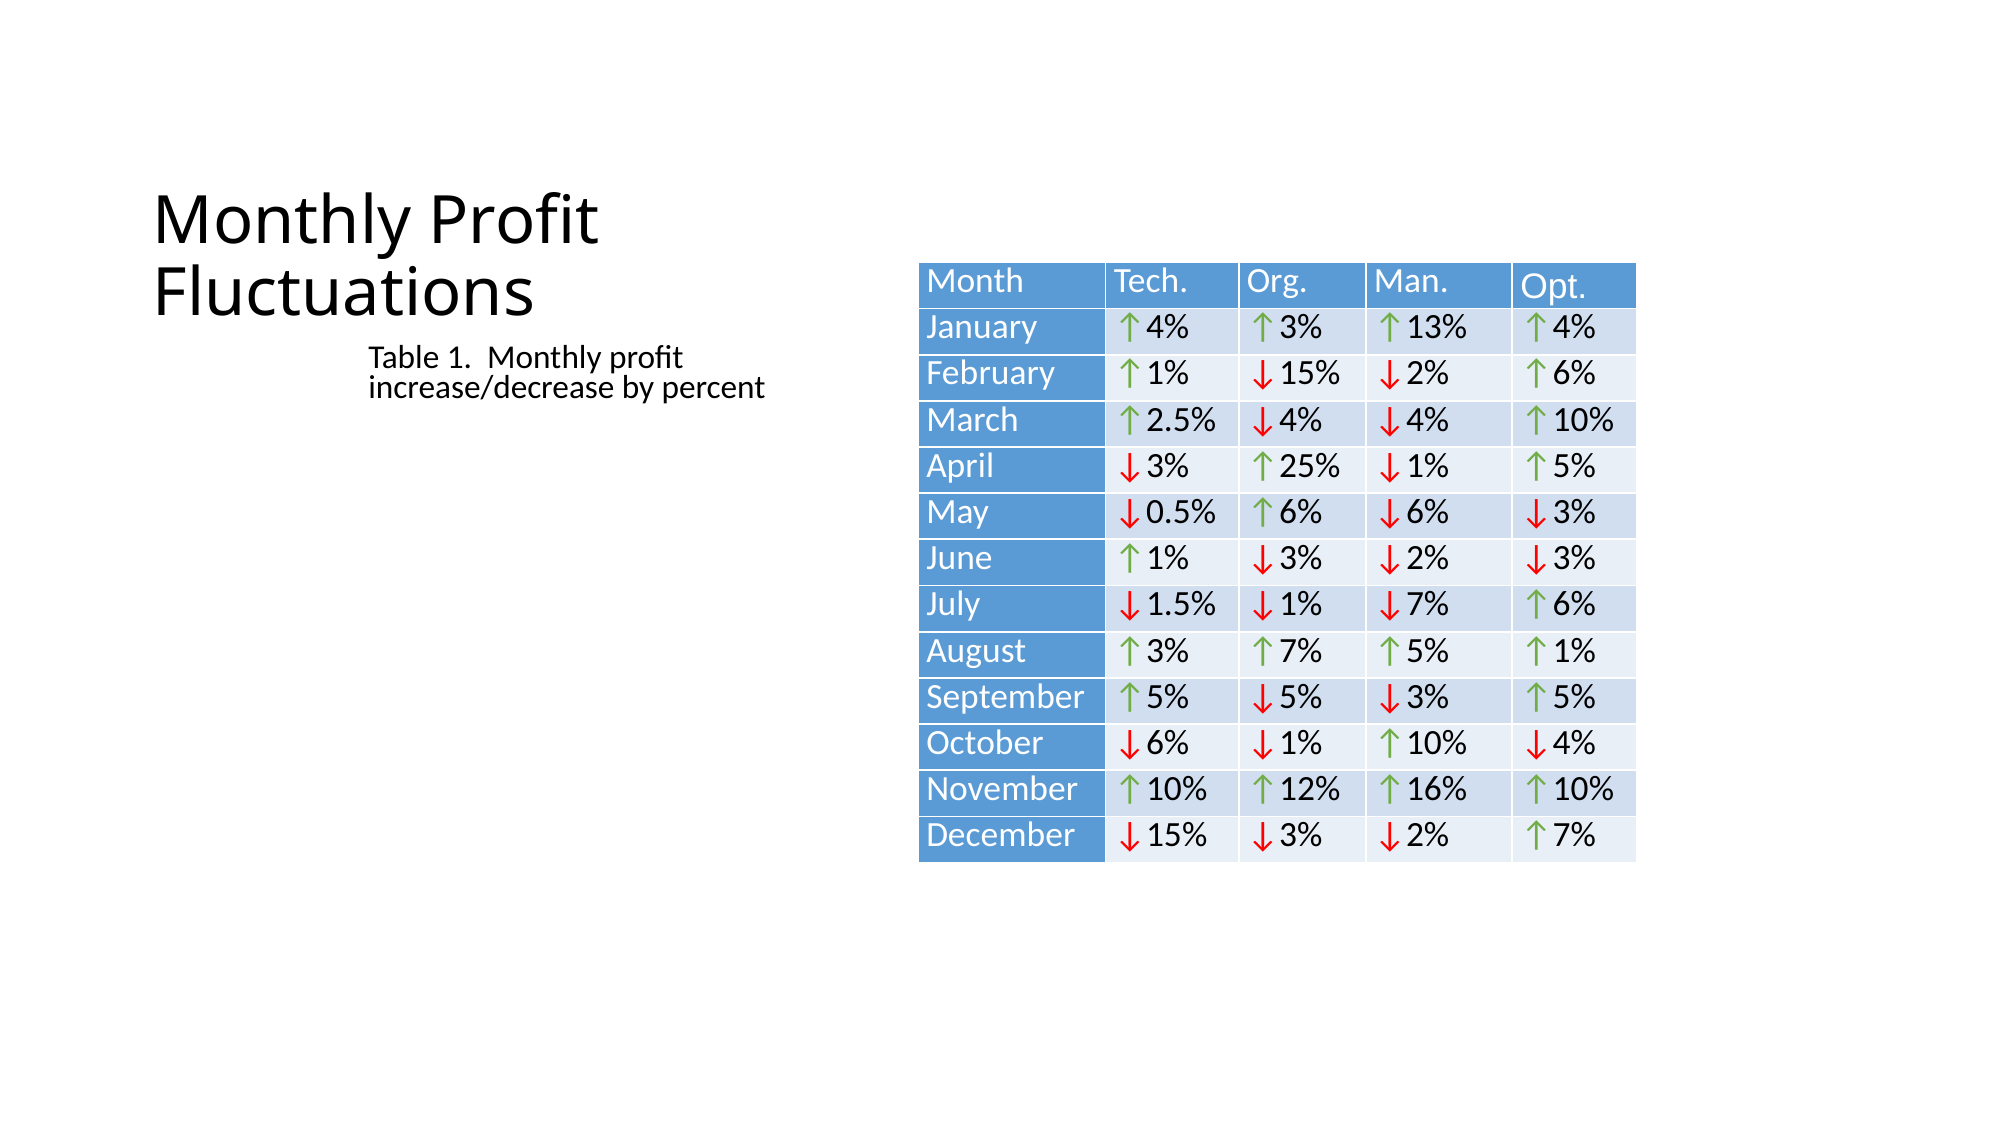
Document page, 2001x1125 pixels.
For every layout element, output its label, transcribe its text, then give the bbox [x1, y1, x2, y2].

table_cell January [919, 309, 1105, 354]
table_header Org. [1240, 263, 1365, 308]
table_cell ↓4% [1240, 402, 1365, 446]
table_header Opt. [1513, 263, 1636, 308]
table_cell ↓3% [1513, 540, 1636, 585]
table_cell ↑6% [1240, 494, 1365, 538]
table_cell ↓6% [1367, 494, 1511, 538]
table_cell ↓15% [1240, 356, 1365, 400]
list Table 1. Monthly profit increase/decrease by percent [353, 337, 877, 963]
table_cell ↑5% [1513, 448, 1636, 492]
table_cell ↓7% [1367, 586, 1511, 631]
table_cell May [919, 494, 1105, 538]
table_cell ↑4% [1513, 309, 1636, 354]
table_cell ↑3% [1240, 309, 1365, 354]
table_cell October [919, 725, 1105, 769]
table_cell December [919, 817, 1105, 862]
table_cell ↓1% [1240, 725, 1365, 769]
table_cell November [919, 771, 1105, 816]
table_cell July [919, 586, 1105, 631]
table_cell ↓5% [1240, 679, 1365, 723]
table_cell March [919, 402, 1105, 446]
table_cell ↓1% [1367, 448, 1511, 492]
table_cell ↓2% [1367, 817, 1511, 862]
table_header Tech. [1106, 263, 1238, 308]
table_cell ↓1.5% [1106, 586, 1238, 631]
table_cell ↓3% [1513, 494, 1636, 538]
table_cell ↑12% [1240, 771, 1365, 816]
table_cell ↓3% [1240, 540, 1365, 585]
table_cell ↓1% [1240, 586, 1365, 631]
table_cell ↑5% [1106, 679, 1238, 723]
table_cell ↑7% [1513, 817, 1636, 862]
table_cell ↓2% [1367, 356, 1511, 400]
table_cell ↑5% [1513, 679, 1636, 723]
table_cell ↓15% [1106, 817, 1238, 862]
table_cell April [919, 448, 1105, 492]
table_cell ↑1% [1106, 540, 1238, 585]
table_cell February [919, 356, 1105, 400]
table_cell August [919, 633, 1105, 677]
table_cell ↑25% [1240, 448, 1365, 492]
table_cell ↑6% [1513, 586, 1636, 631]
table_header Month [919, 263, 1105, 308]
table_cell ↑10% [1513, 402, 1636, 446]
table_cell ↑6% [1513, 356, 1636, 400]
table_cell ↑2.5% [1106, 402, 1238, 446]
table_cell ↑10% [1106, 771, 1238, 816]
table_cell ↓4% [1513, 725, 1636, 769]
table_cell ↓2% [1367, 540, 1511, 585]
table_cell June [919, 540, 1105, 585]
table_cell ↑3% [1106, 633, 1238, 677]
table_cell ↑16% [1367, 771, 1511, 816]
table_cell ↑10% [1367, 725, 1511, 769]
table_cell ↓4% [1367, 402, 1511, 446]
table_cell ↑1% [1106, 356, 1238, 400]
table_cell ↑7% [1240, 633, 1365, 677]
table_cell ↓3% [1106, 448, 1238, 492]
table_cell ↓0.5% [1106, 494, 1238, 538]
table_cell ↑4% [1106, 309, 1238, 354]
table_cell ↓6% [1106, 725, 1238, 769]
table_cell ↑13% [1367, 309, 1511, 354]
table_cell ↓3% [1240, 817, 1365, 862]
table_cell ↑5% [1367, 633, 1511, 677]
table_header Man. [1367, 263, 1511, 308]
table_cell ↓3% [1367, 679, 1511, 723]
table_cell ↑1% [1513, 633, 1636, 677]
title Monthly Profit Fluctuations [137, 75, 783, 338]
table_cell September [919, 679, 1105, 723]
table_cell ↑10% [1513, 771, 1636, 816]
